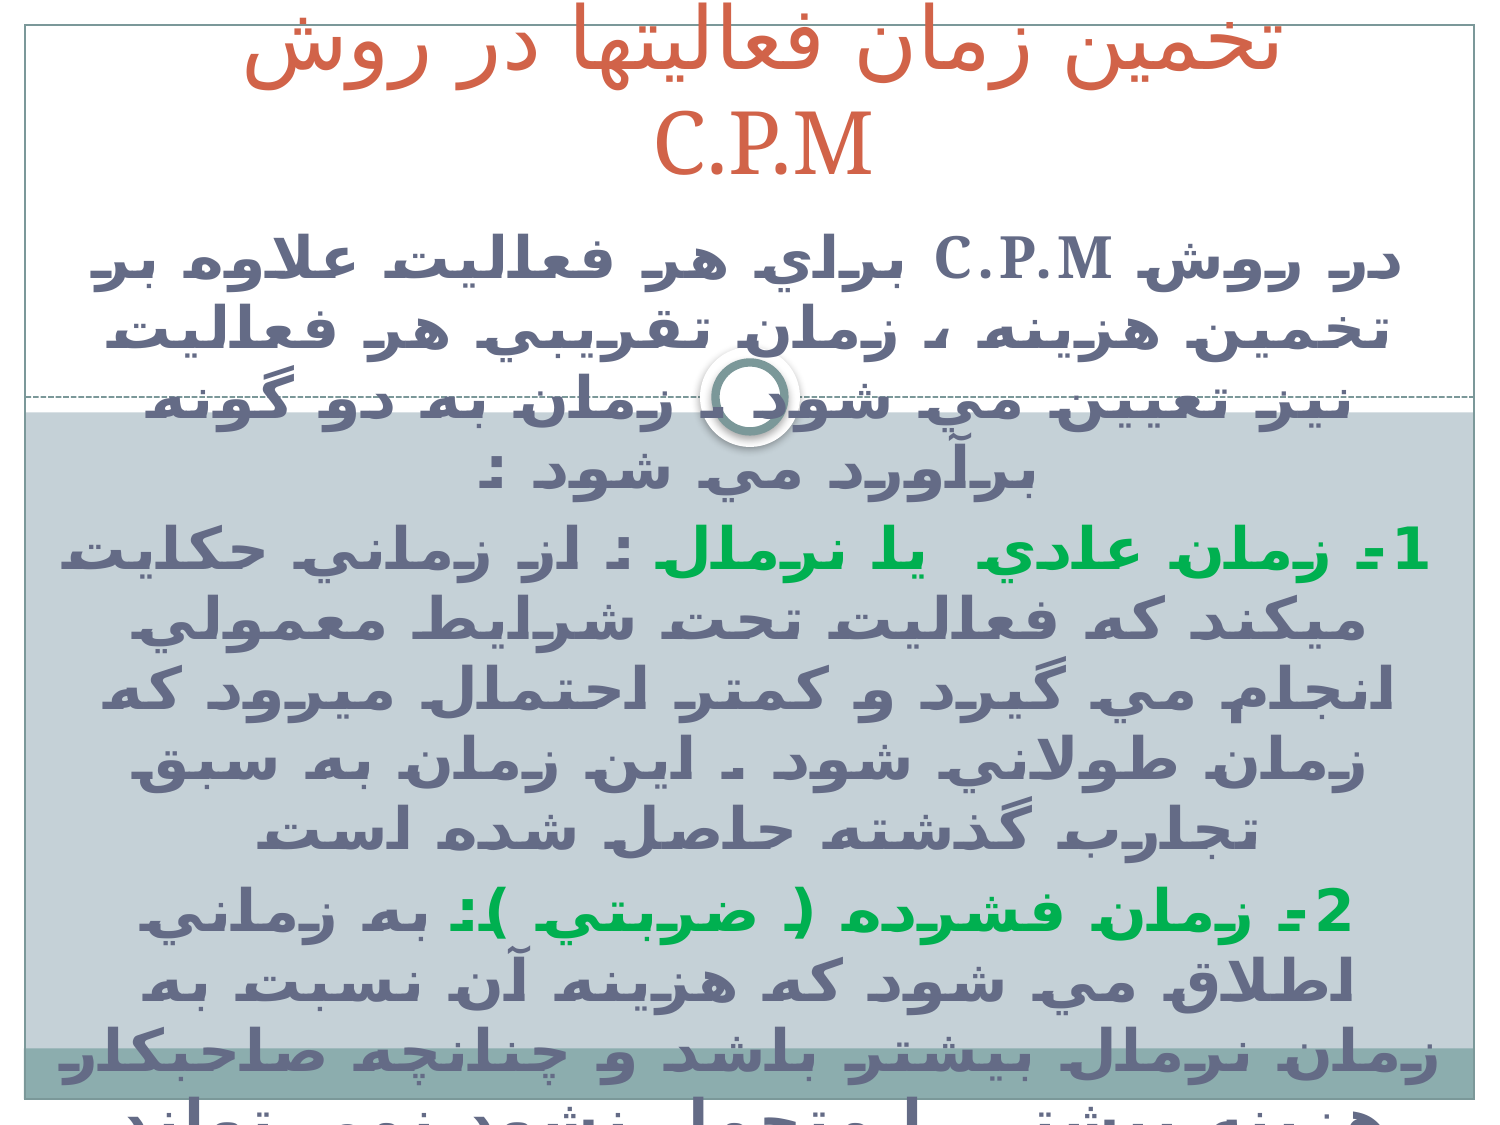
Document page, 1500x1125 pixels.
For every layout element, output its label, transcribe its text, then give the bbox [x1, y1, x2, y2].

title تخمين زمان فعاليتها در روش C.P.M [112, 37, 1388, 200]
subtitle در روش C.P.M براي هر فعاليت علاوه بر تخمين هزينه ، زمان تقريبي هر فعاليت نيز تعيين مي شود . زمان به دو گونه برآورد مي شود : 1- زمان عادي يا نرمال : از زماني حكايت ميكند كه فعاليت تحت شرايط معمولي انجام مي گيرد و كمتر احتمال ميرود كه زمان طولاني شود . اين زمان به سبق تجارب گذشته حاصل شده است 2- زمان فشرده ( ضربتي ): به زماني اطلاق مي شود كه هزينه آن نسبت به زمان نرمال بيشتر باشد و چنانچه صاحبكار هزينه بيشتر را متحمل نشود نمي تواند فعاليت مربوطه را برابر زمان فشرده تخمين زده شده به انجام رساند . [37, 212, 1463, 1088]
